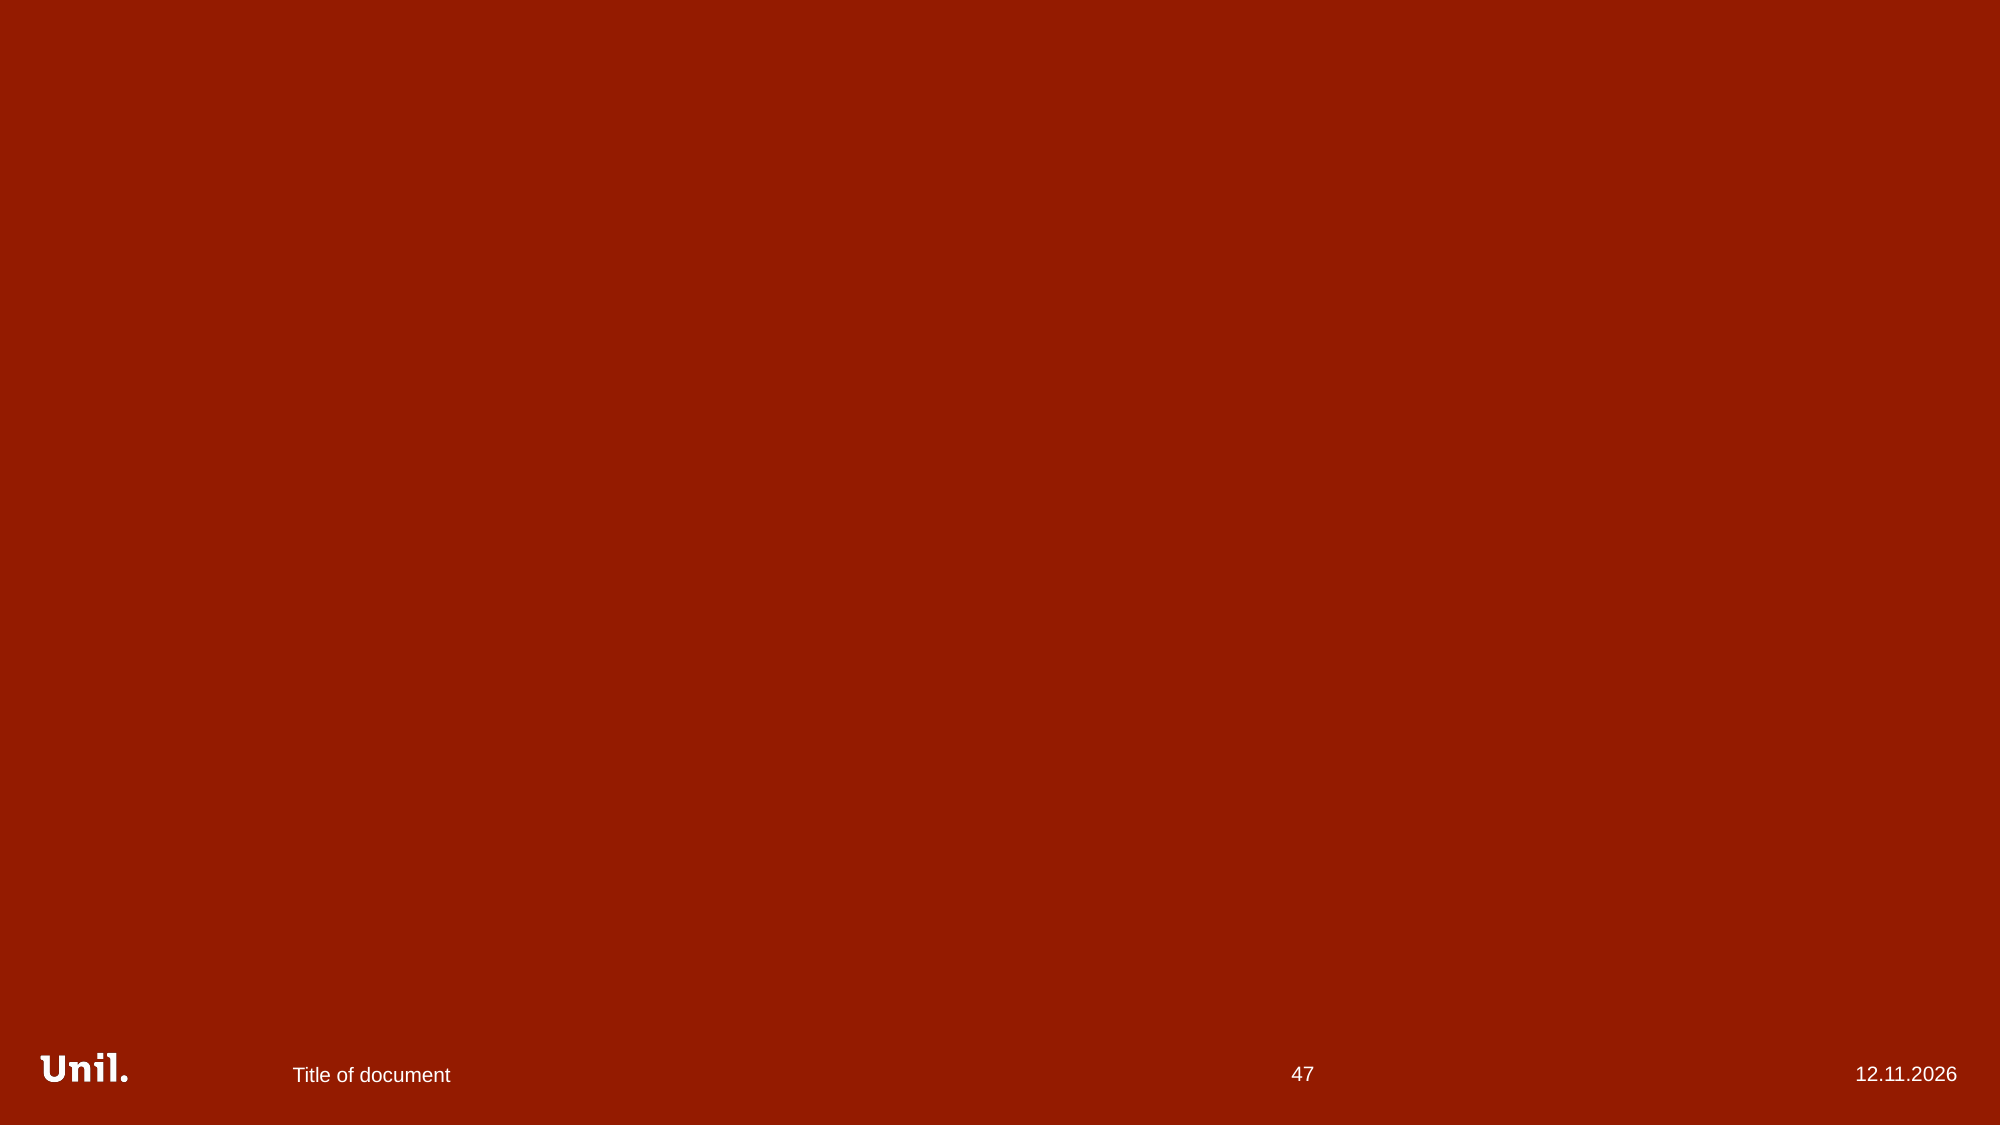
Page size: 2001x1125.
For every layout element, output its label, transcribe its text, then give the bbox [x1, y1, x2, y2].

footer Title of document [292, 1011, 1048, 1087]
picture [27, 1042, 141, 1095]
slide_number 47 [1250, 1037, 1355, 1086]
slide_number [1789, 1026, 1958, 1086]
